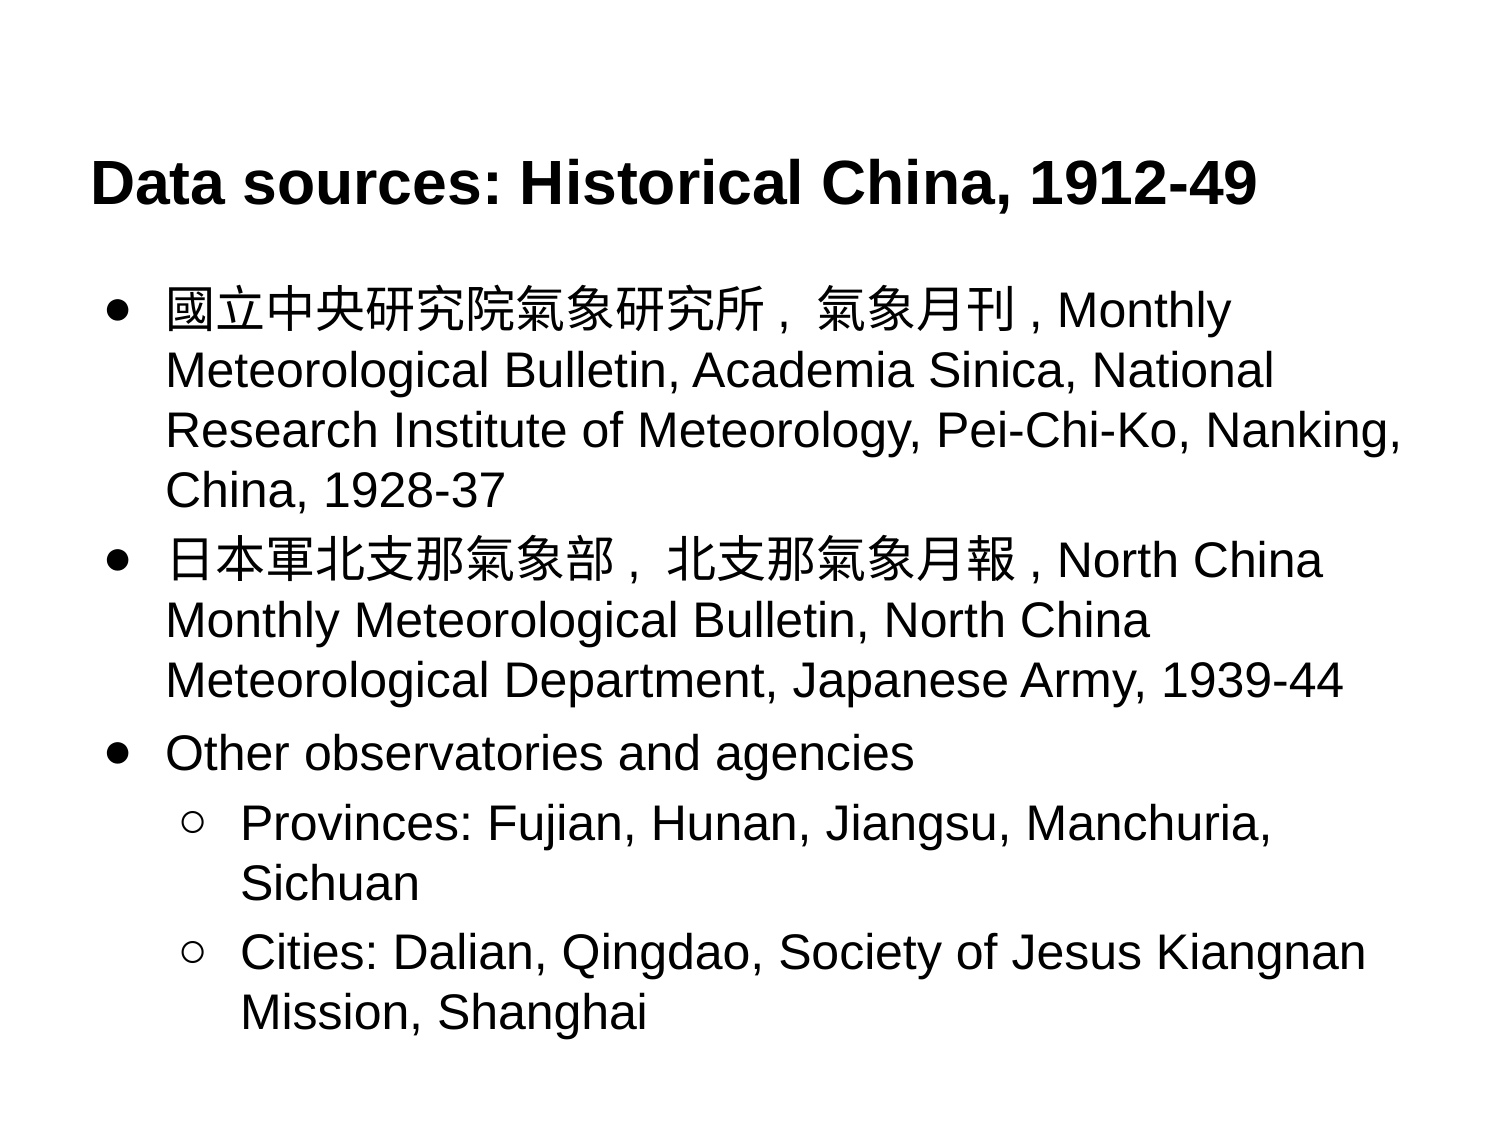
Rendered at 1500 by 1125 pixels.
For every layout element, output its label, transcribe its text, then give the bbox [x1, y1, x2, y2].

list 國立中央研究院氣象研究所, 氣象月刊, Monthly Meteorological Bulletin, Academia Sinica, National Research Institute of Meteorology, Pei-Chi-Ko, Nanking, China, 1928-37 日本軍北支那氣象部, 北支那氣象月報, North China Monthly Meteorological Bulletin, North China Meteorological Department, Japanese Army, 1939-44 Other observatories and agencies Provinces: Fujian, Hunan, Jiangsu, Manchuria, Sichuan Cities: Dalian, Qingdao, Society of Jesus Kiangnan Mission, Shanghai [75, 262, 1425, 1078]
title Data sources: Historical China, 1912-49 [75, 45, 1425, 233]
